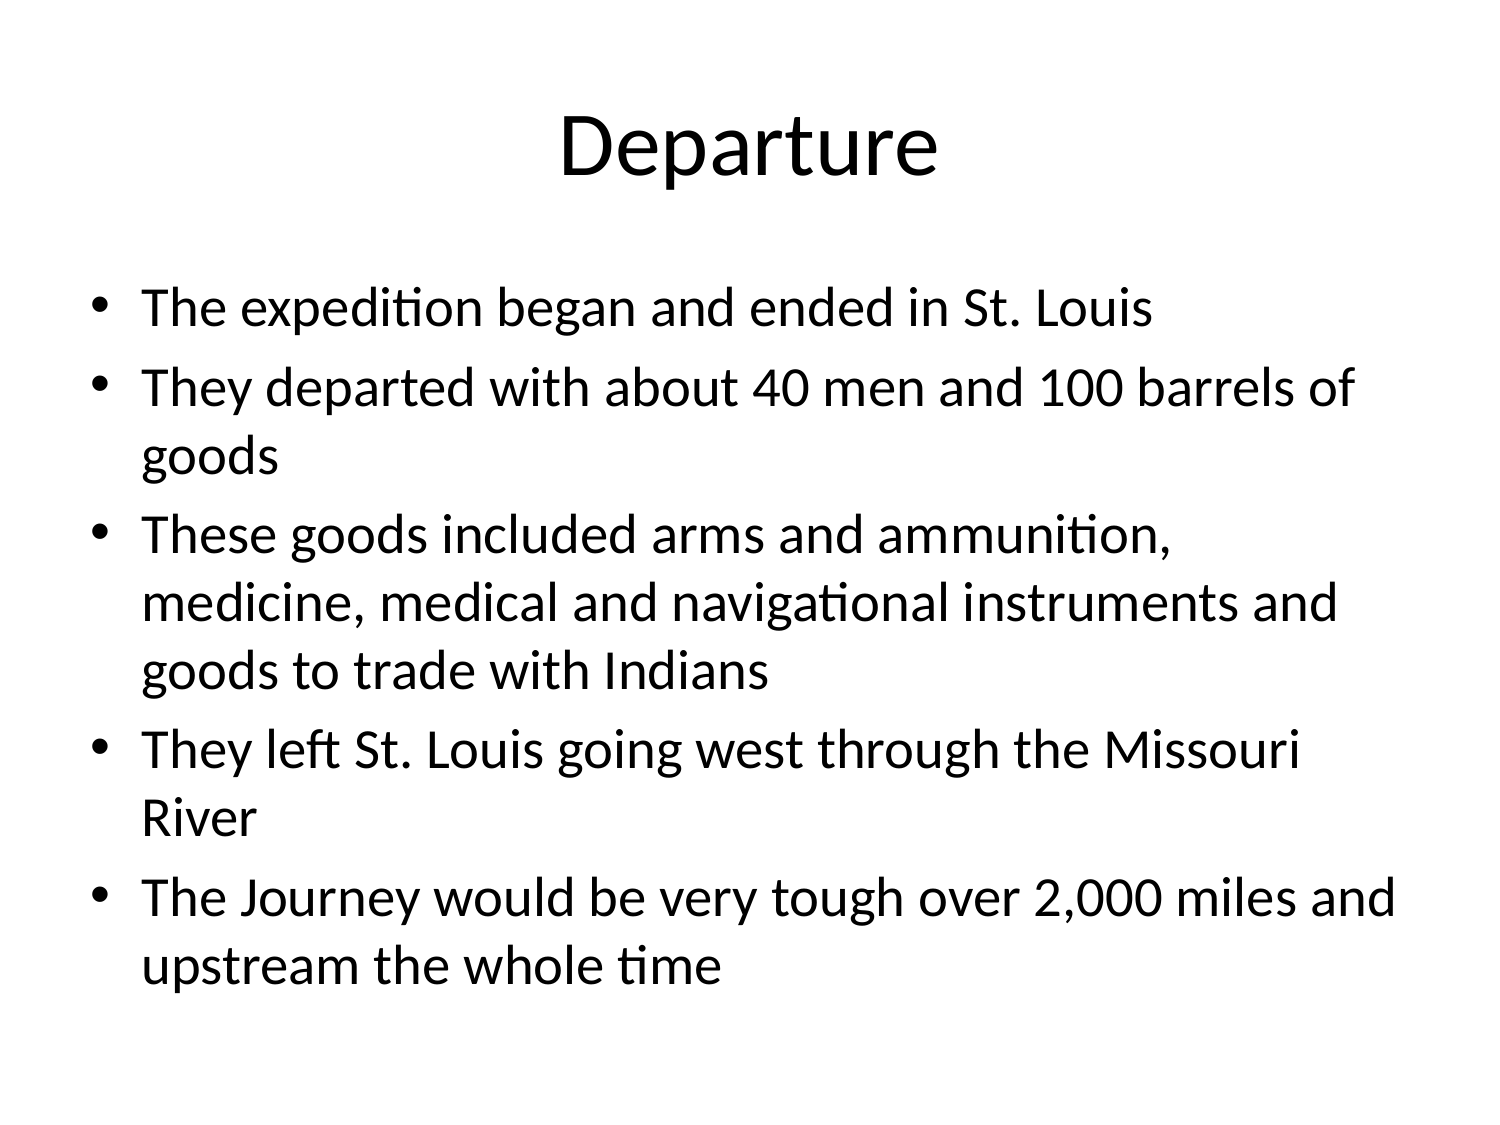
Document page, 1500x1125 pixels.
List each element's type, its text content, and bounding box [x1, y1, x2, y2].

title Departure [75, 45, 1425, 233]
list The expedition began and ended in St. Louis They departed with about 40 men and 100 barrels of goods These goods included arms and ammunition, medicine, medical and navigational instruments and goods to trade with Indians They left St. Louis going west through the Missouri River The Journey would be very tough over 2,000 miles and upstream the whole time [75, 262, 1425, 1005]
